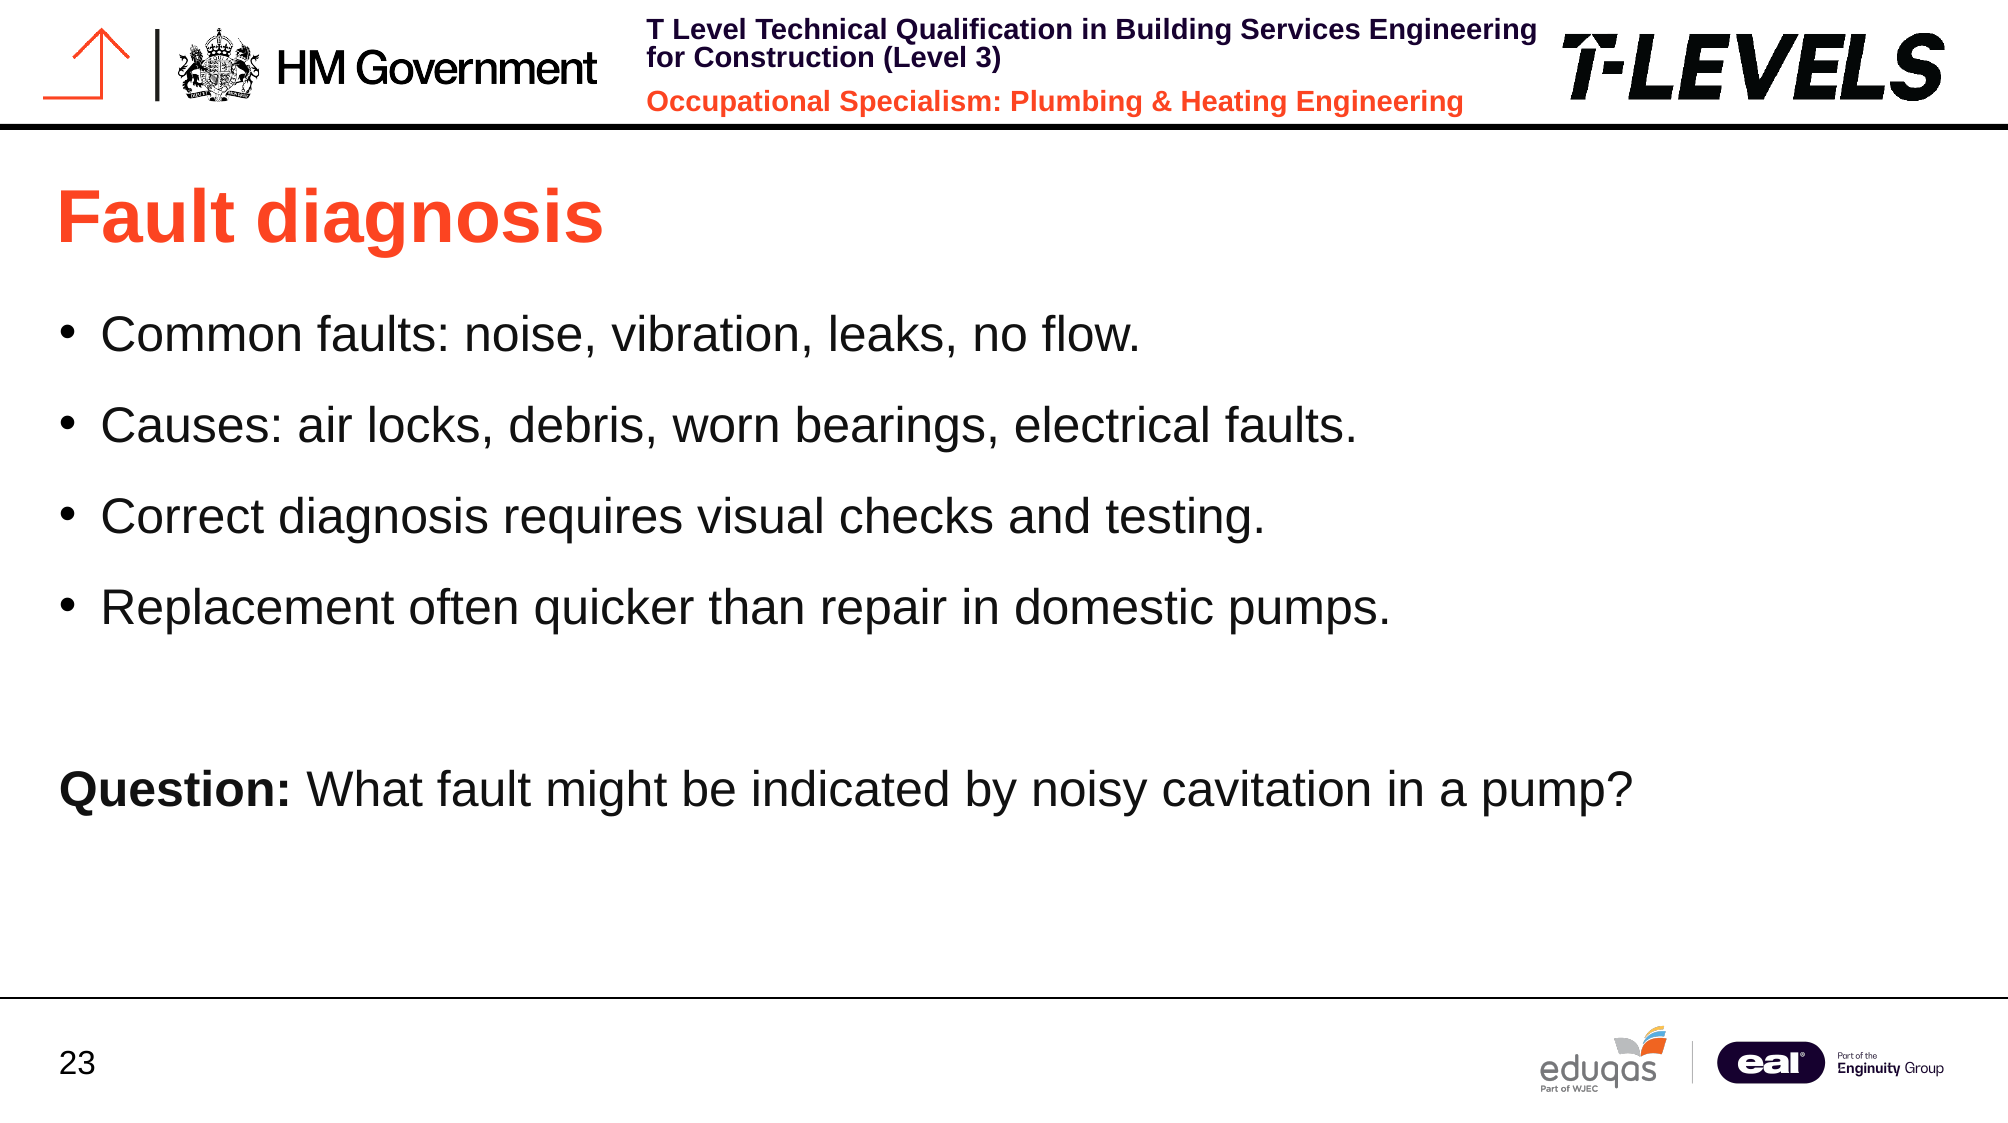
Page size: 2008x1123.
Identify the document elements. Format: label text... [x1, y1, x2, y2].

picture [38, 27, 136, 100]
picture [155, 28, 597, 102]
picture [1535, 1021, 1949, 1097]
list Common faults: noise, vibration, leaks, no flow. Causes: air locks, debris, worn bearings, electrical faults. Correct diagnosis requires visual checks and testing. Replacement often quicker than repair in domestic pumps. Question: What fault might be indicated by noisy cavitation in a pump? [59, 295, 1949, 971]
picture [1543, 25, 1964, 108]
title Fault diagnosis [41, 111, 1949, 314]
